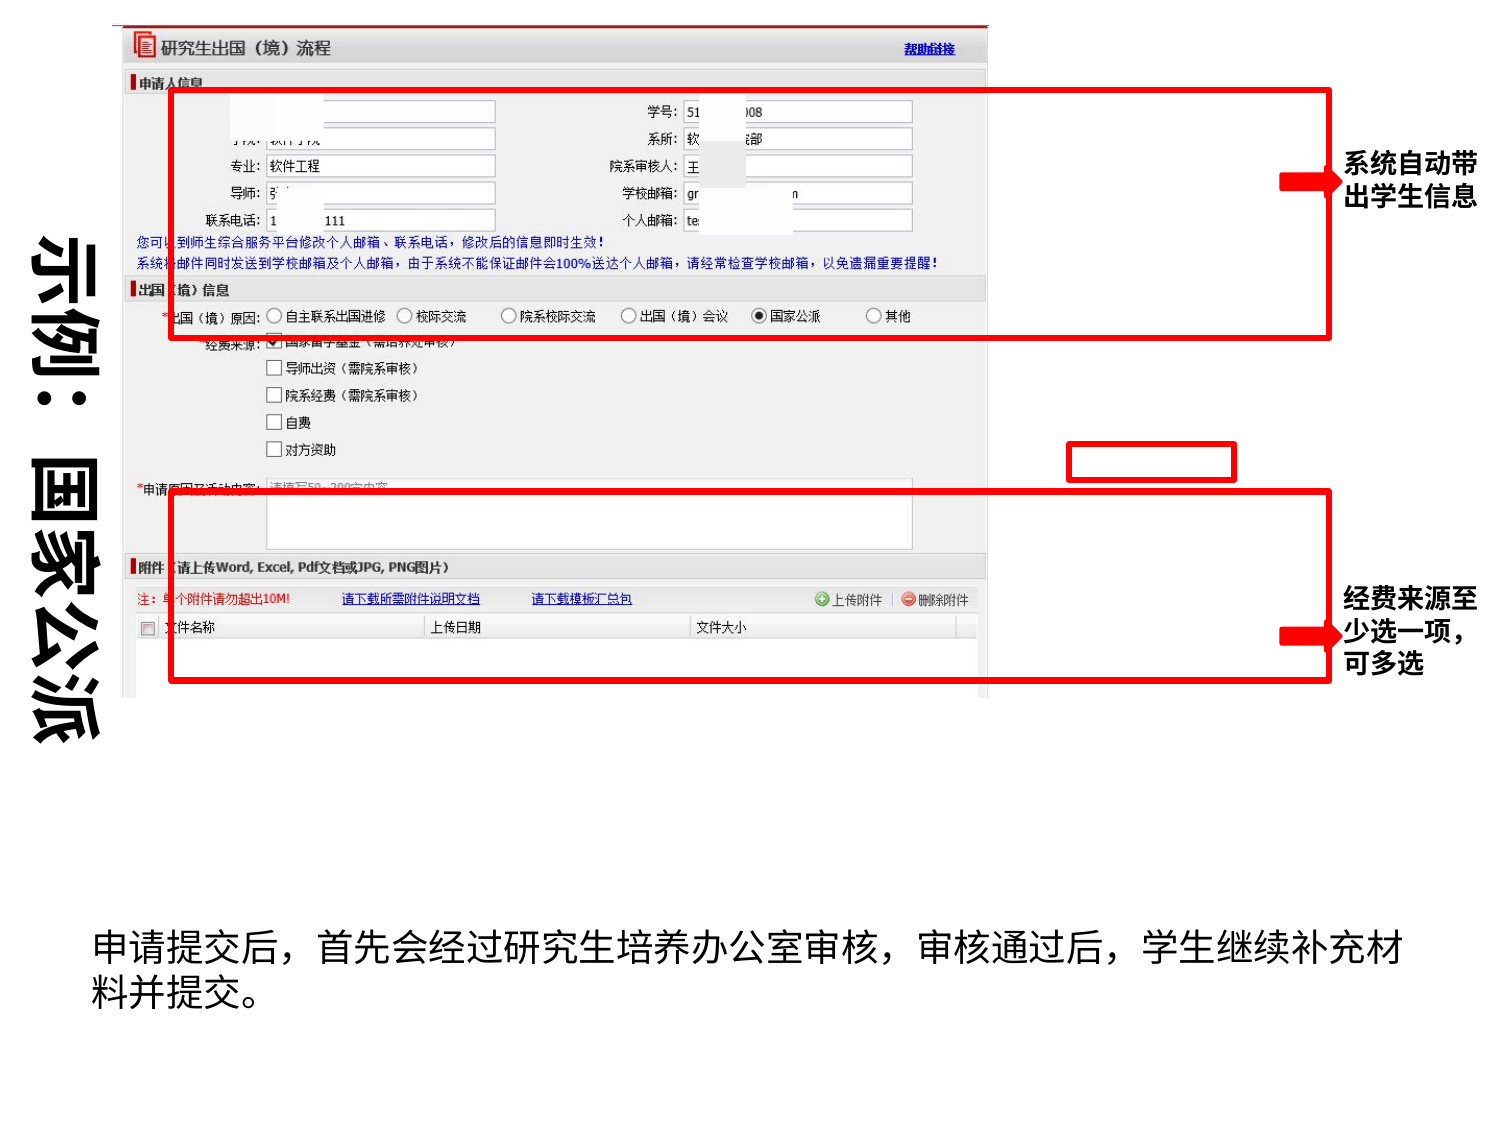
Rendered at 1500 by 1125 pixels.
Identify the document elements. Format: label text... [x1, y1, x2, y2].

text_box 示例：国家公派 [0, 219, 119, 825]
picture [111, 23, 989, 699]
text_box 经费来源至少选一项，可多选 [1328, 574, 1500, 687]
text_box [1279, 619, 1328, 653]
text_box [1279, 165, 1343, 199]
text_box 系统自动带出学生信息 [1328, 139, 1497, 219]
text_box [1067, 442, 1236, 482]
text_box 申请提交后，首先会经过研究生培养办公室审核，审核通过后，学生继续补充材料并提交。 [76, 916, 1442, 1022]
text_box [993, 88, 1331, 340]
text_box [993, 489, 1331, 683]
